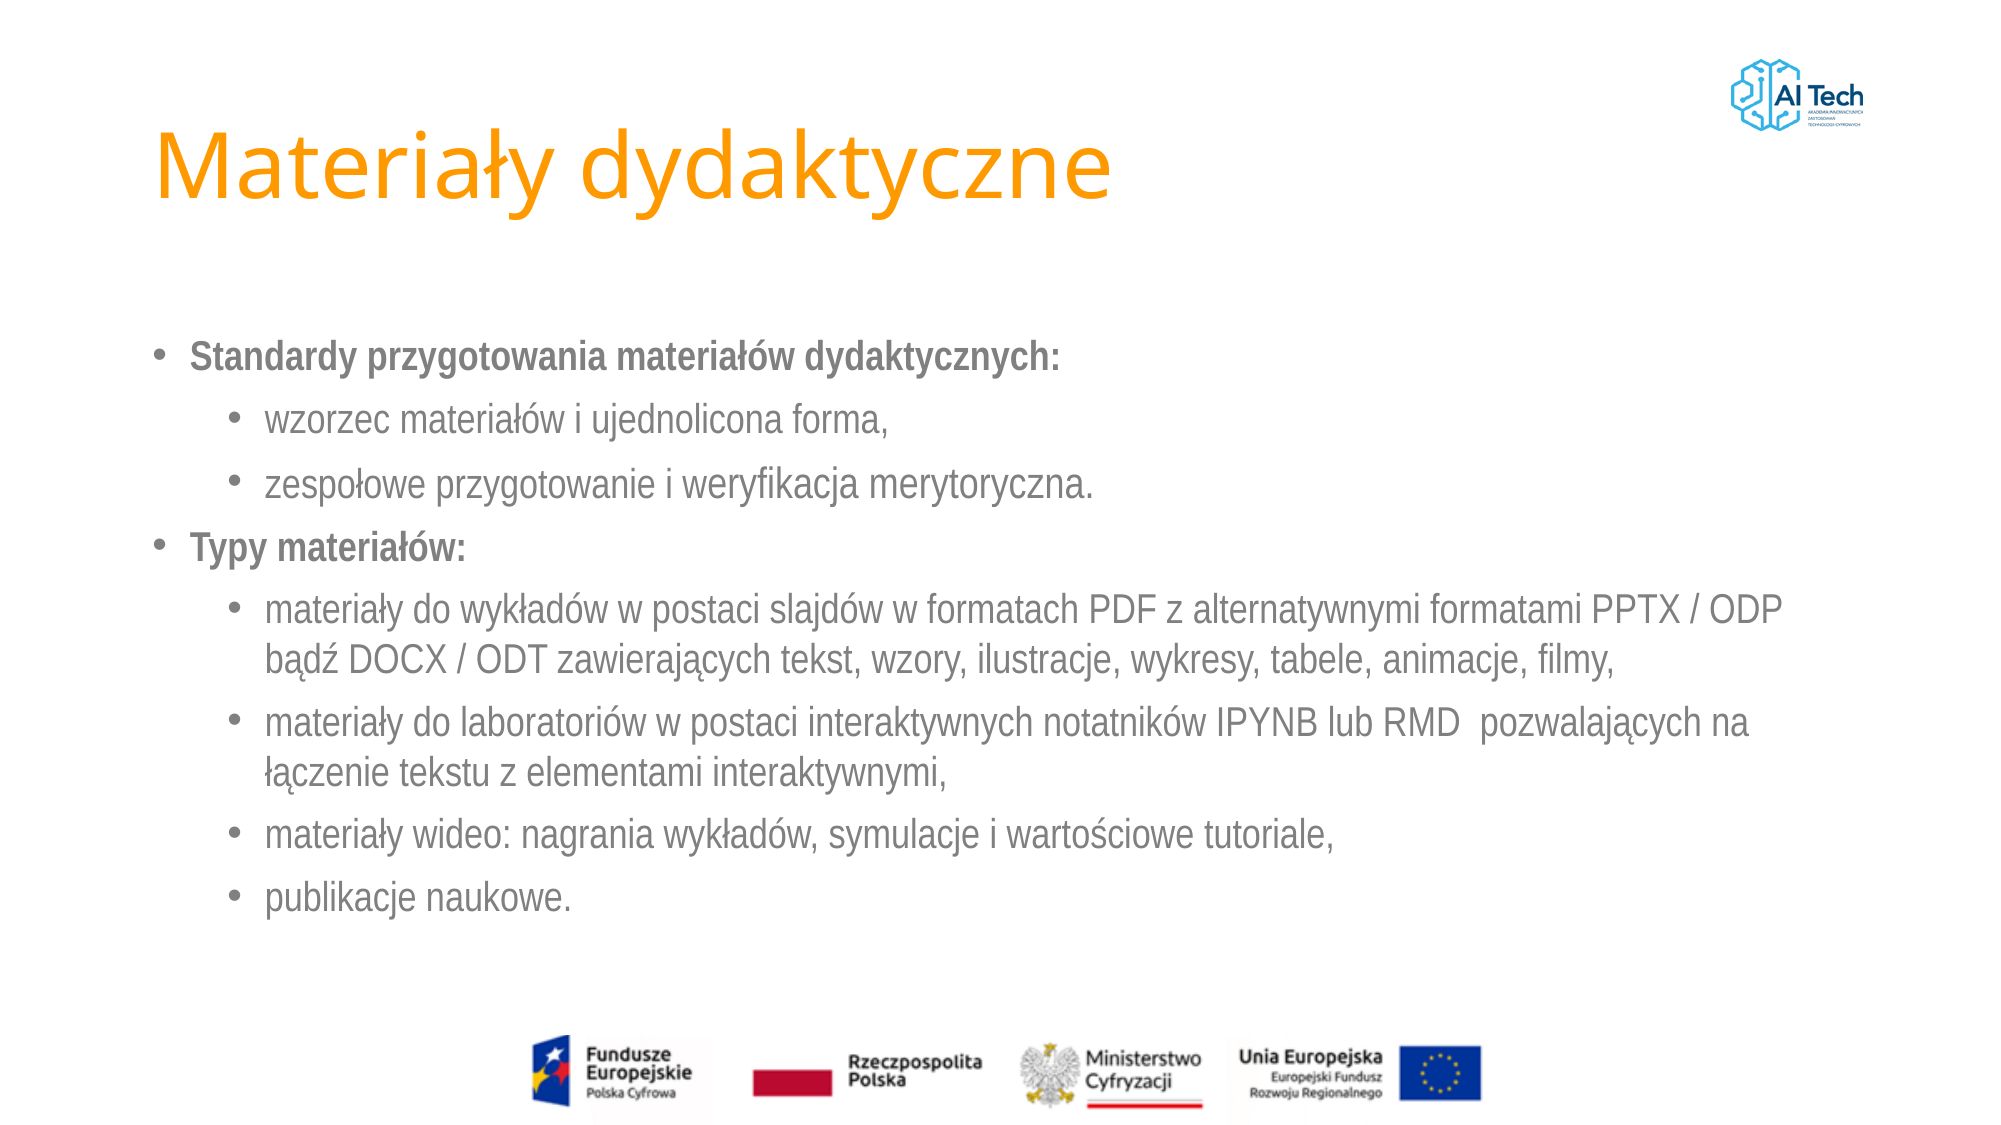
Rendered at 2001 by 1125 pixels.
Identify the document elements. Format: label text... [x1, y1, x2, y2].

title Materiały dydaktyczne [137, 59, 1863, 278]
list Standardy przygotowania materiałów dydaktycznych: wzorzec materiałów i ujednolicona forma, zespołowe przygotowanie i weryfikacja merytoryczna. Typy materiałów: materiały do wykładów w postaci slajdów w formatach PDF z alternatywnymi formatami PPTX / ODP bądź DOCX / ODT zawierających tekst, wzory, ilustracje, wykresy, tabele, animacje, filmy, materiały do laboratoriów w postaci interaktywnych notatników IPYNB lub RMD pozwalających na łączenie tekstu z elementami interaktywnymi, materiały wideo: nagrania wykładów, symulacje i wartościowe tutoriale, publikacje naukowe. [137, 321, 1863, 1036]
picture [499, 1036, 1501, 1125]
